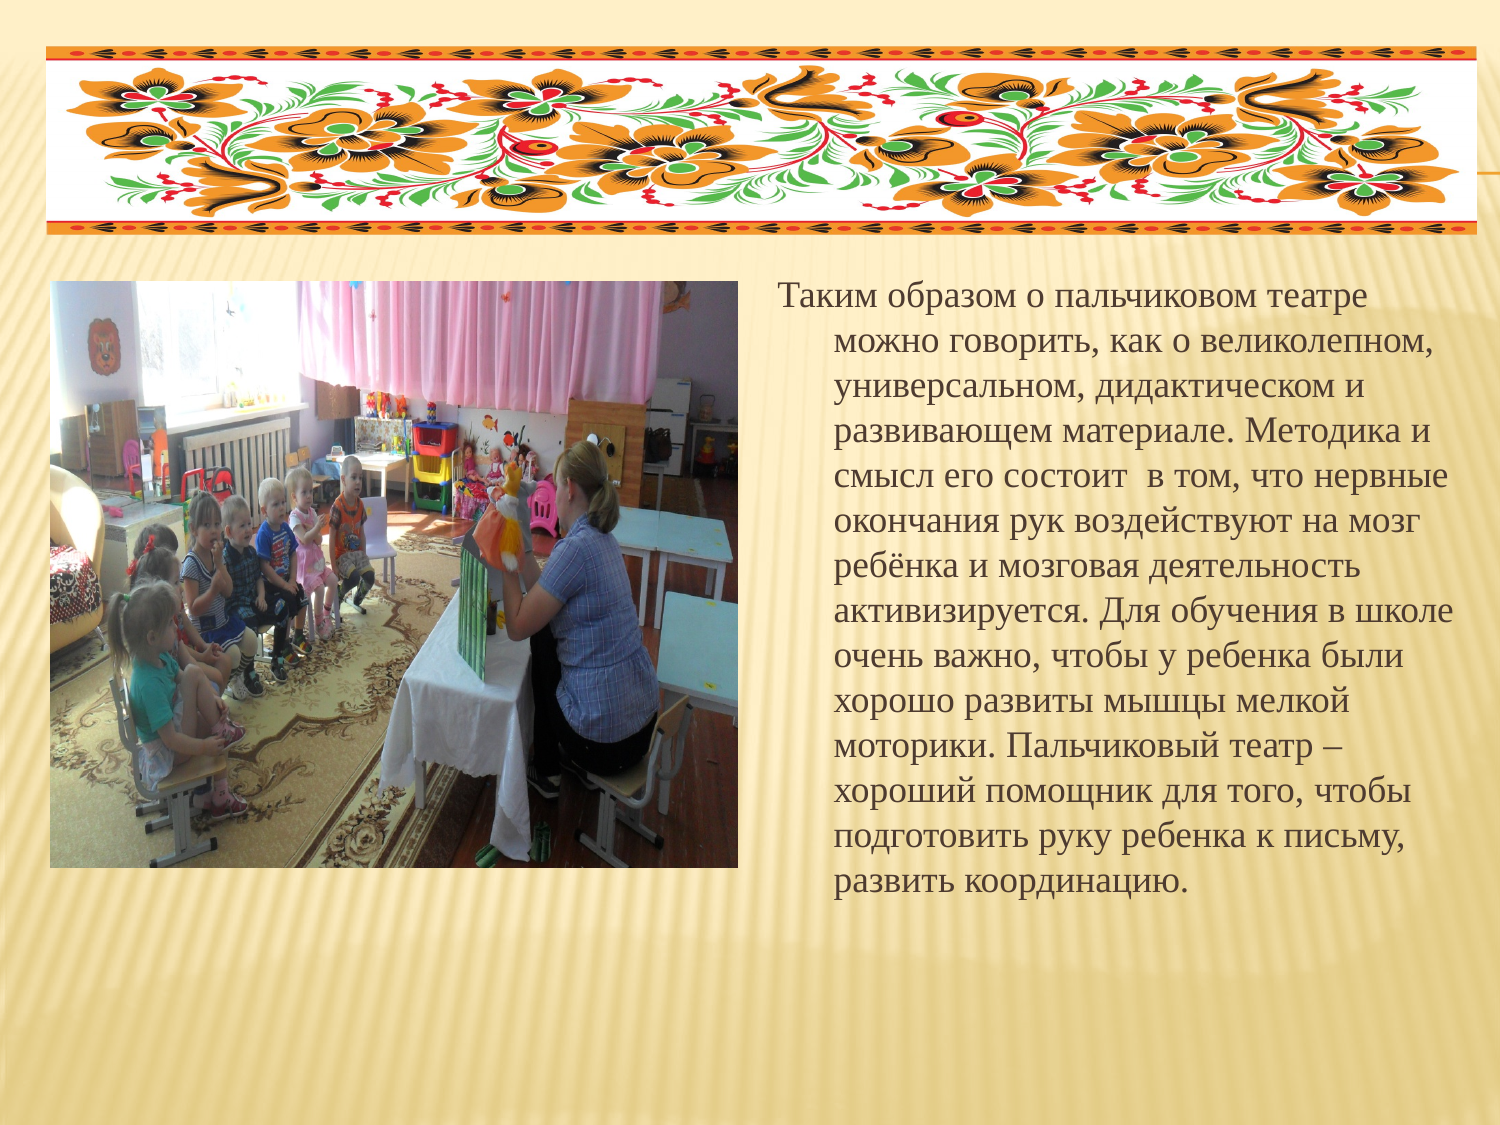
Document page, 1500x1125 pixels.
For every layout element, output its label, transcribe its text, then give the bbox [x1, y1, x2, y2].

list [49, 280, 738, 868]
picture [46, 46, 1477, 235]
list Таким образом о пальчиковом театре можно говорить, как о великолепном, универсальном, дидактическом и развивающем материале. Методика и смысл его состоит в том, что нервные окончания рук воздействуют на мозг ребёнка и мозговая деятельность активизируется. Для обучения в школе очень важно, чтобы у ребенка были хорошо развиты мышцы мелкой моторики. Пальчиковый театр – хороший помощник для того, чтобы подготовить руку ребенка к письму, развить координацию. [762, 262, 1475, 1038]
